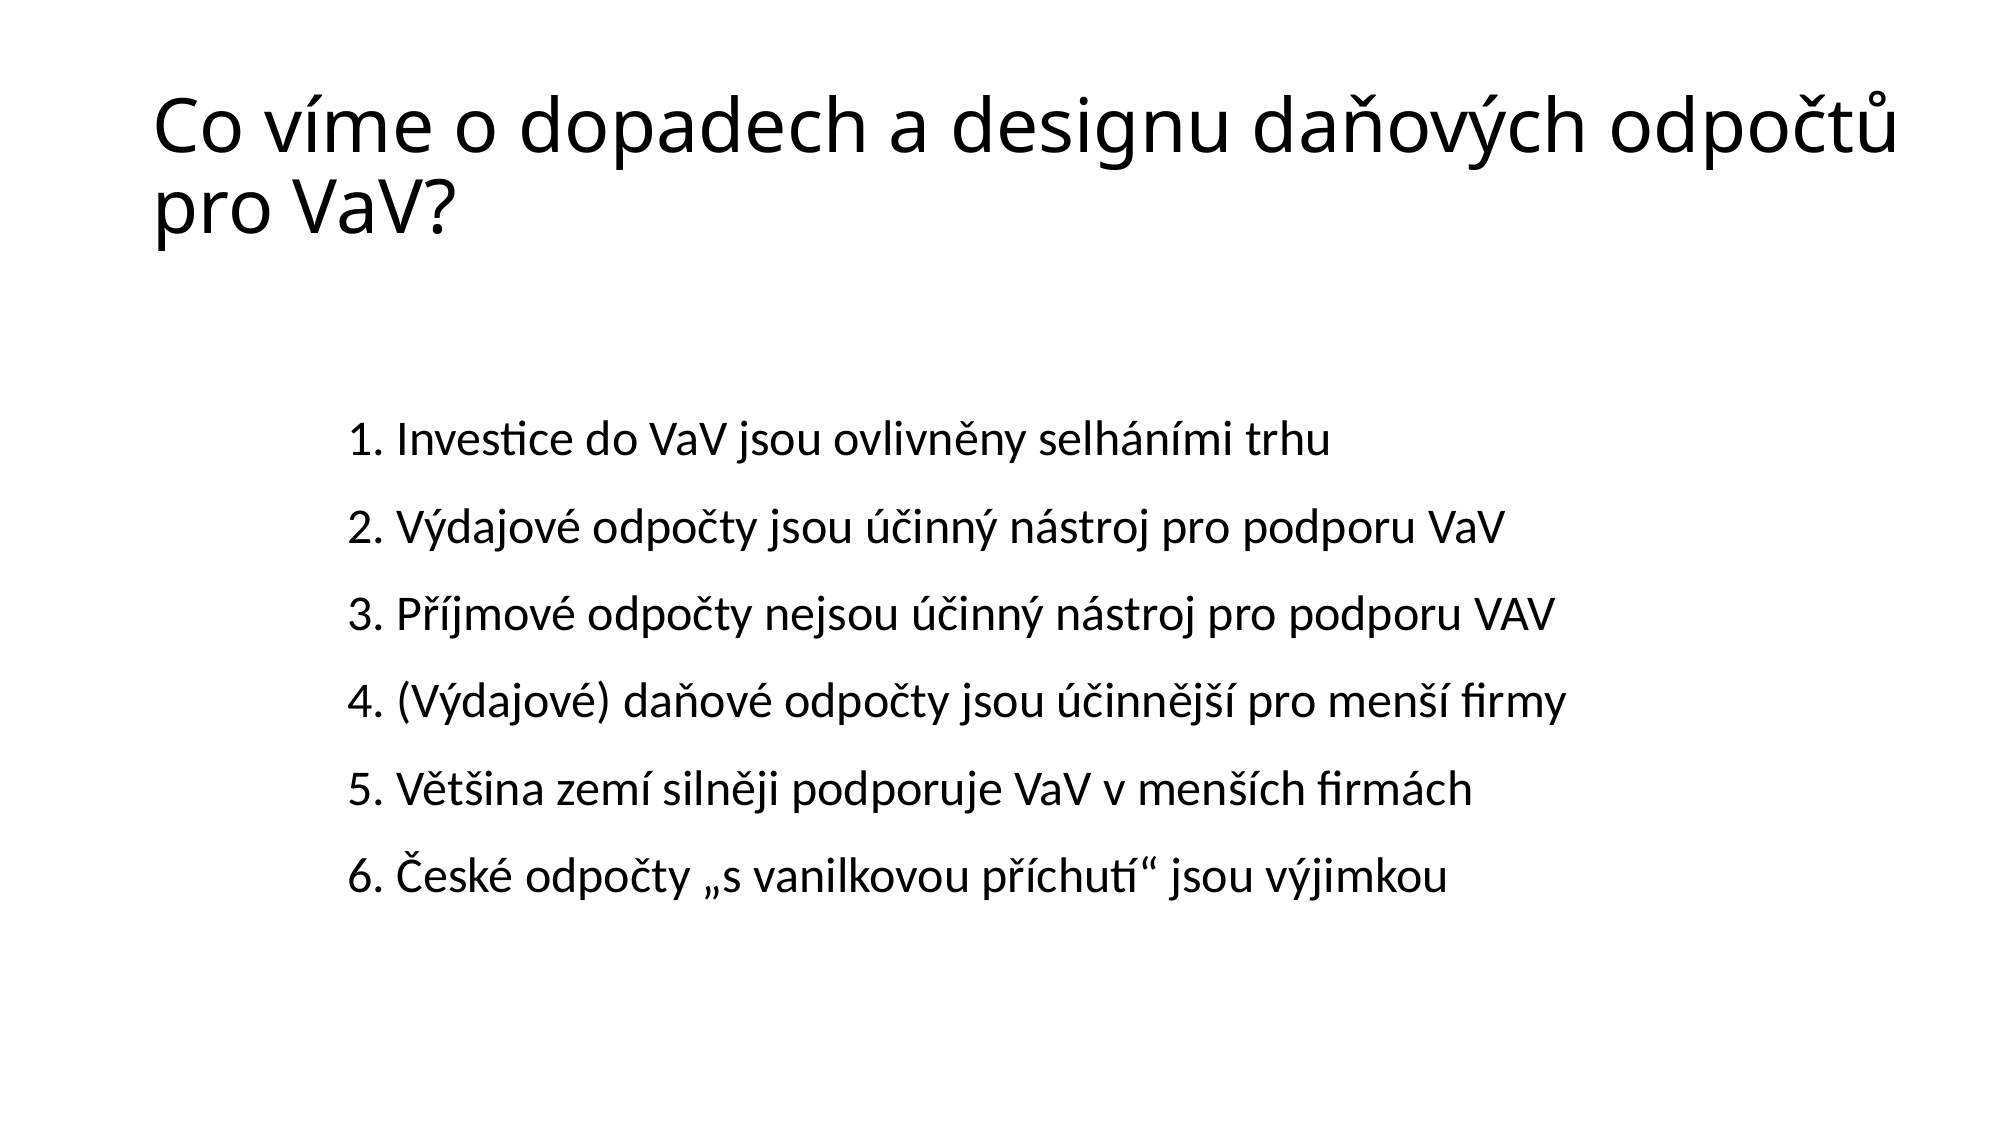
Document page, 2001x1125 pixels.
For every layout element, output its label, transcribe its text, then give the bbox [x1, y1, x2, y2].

title Co víme o dopadech a designu daňových odpočtů pro VaV? [137, 59, 1952, 278]
list 1. Investice do VaV jsou ovlivněny selháními trhu 2. Výdajové odpočty jsou účinný nástroj pro podporu VaV 3. Příjmové odpočty nejsou účinný nástroj pro podporu VAV 4. (Výdajové) daňové odpočty jsou účinnější pro menší firmy 5. Většina zemí silněji podporuje VaV v menších firmách 6. České odpočty „s vanilkovou příchutí“ jsou výjimkou [332, 405, 1982, 1109]
